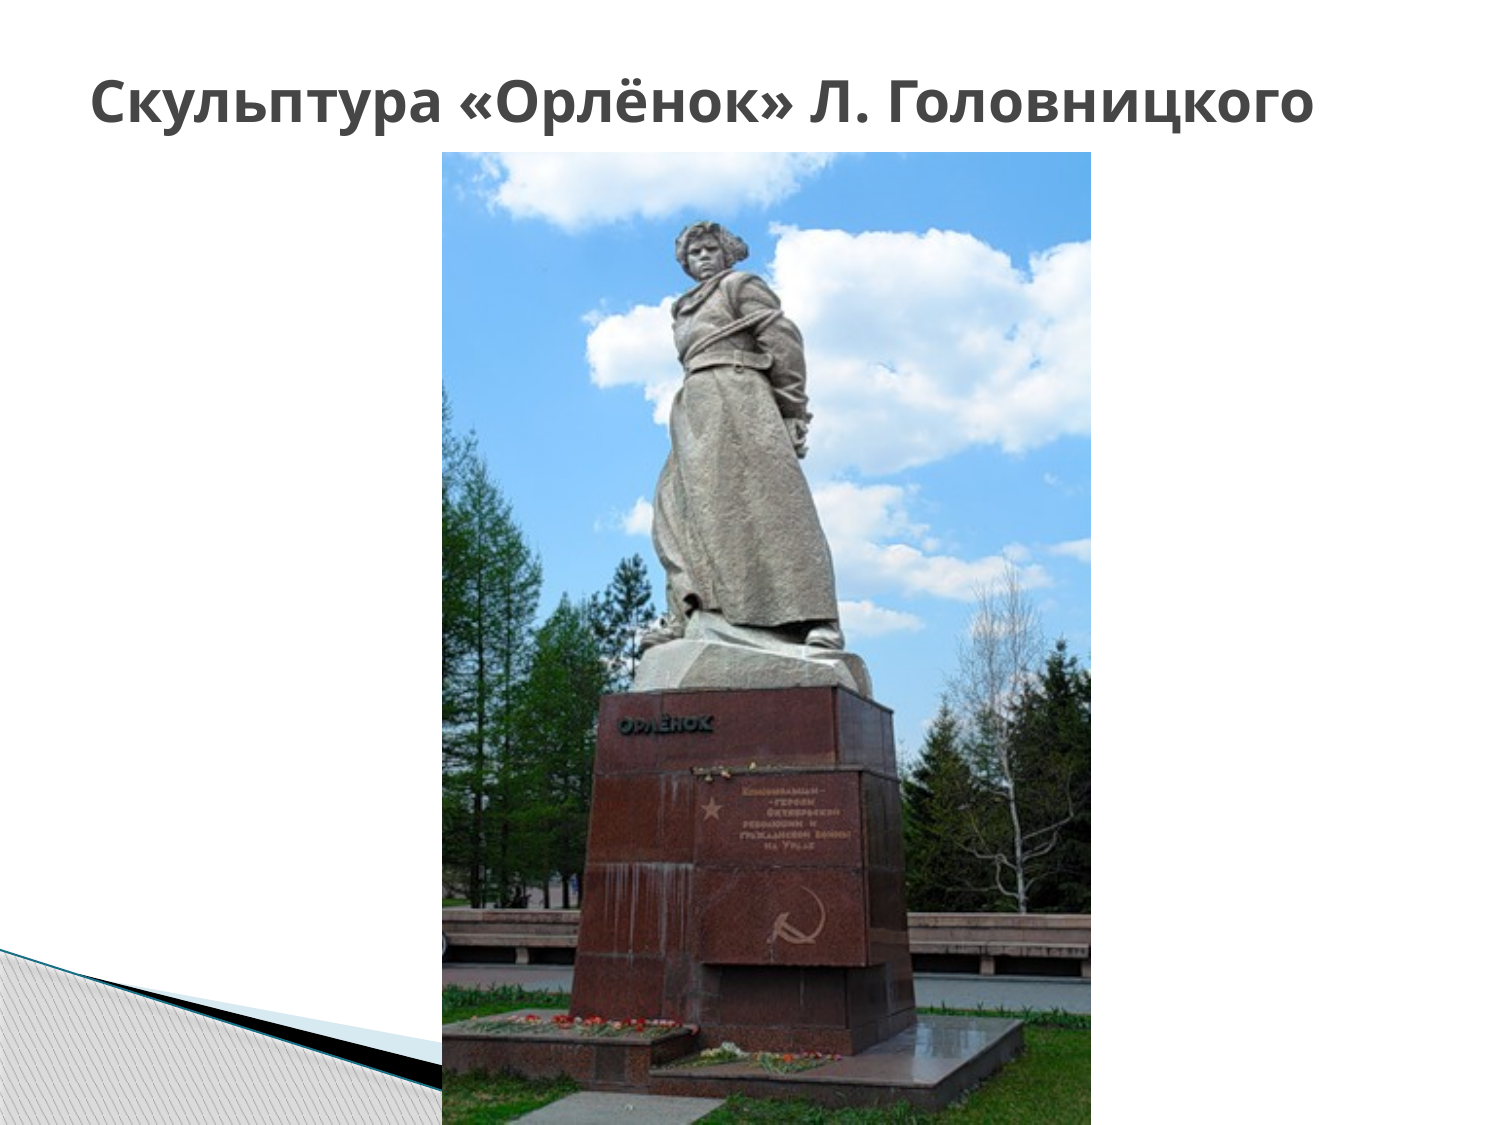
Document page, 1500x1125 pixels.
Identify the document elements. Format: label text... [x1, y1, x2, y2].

title Скульптура «Орлёнок» Л. Головницкого [75, 45, 1425, 153]
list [442, 152, 1091, 1125]
